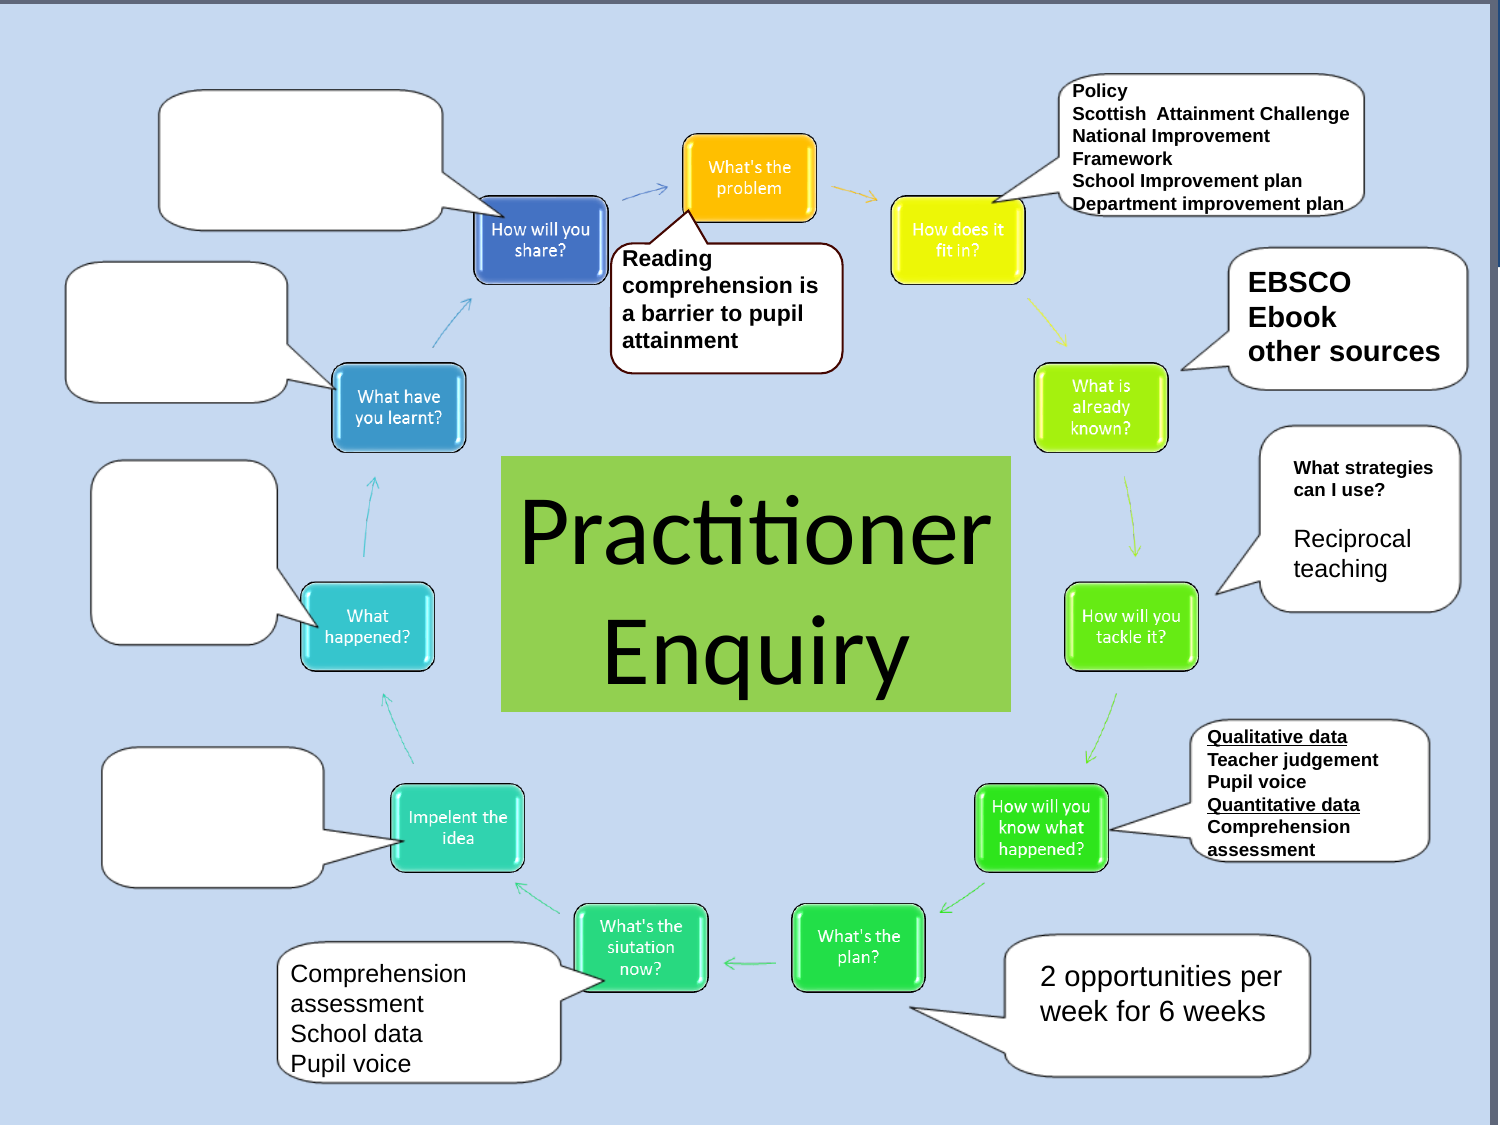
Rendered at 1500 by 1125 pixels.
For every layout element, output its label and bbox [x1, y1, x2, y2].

picture [64, 72, 1471, 1086]
text_box [0, 0, 1498, 1125]
